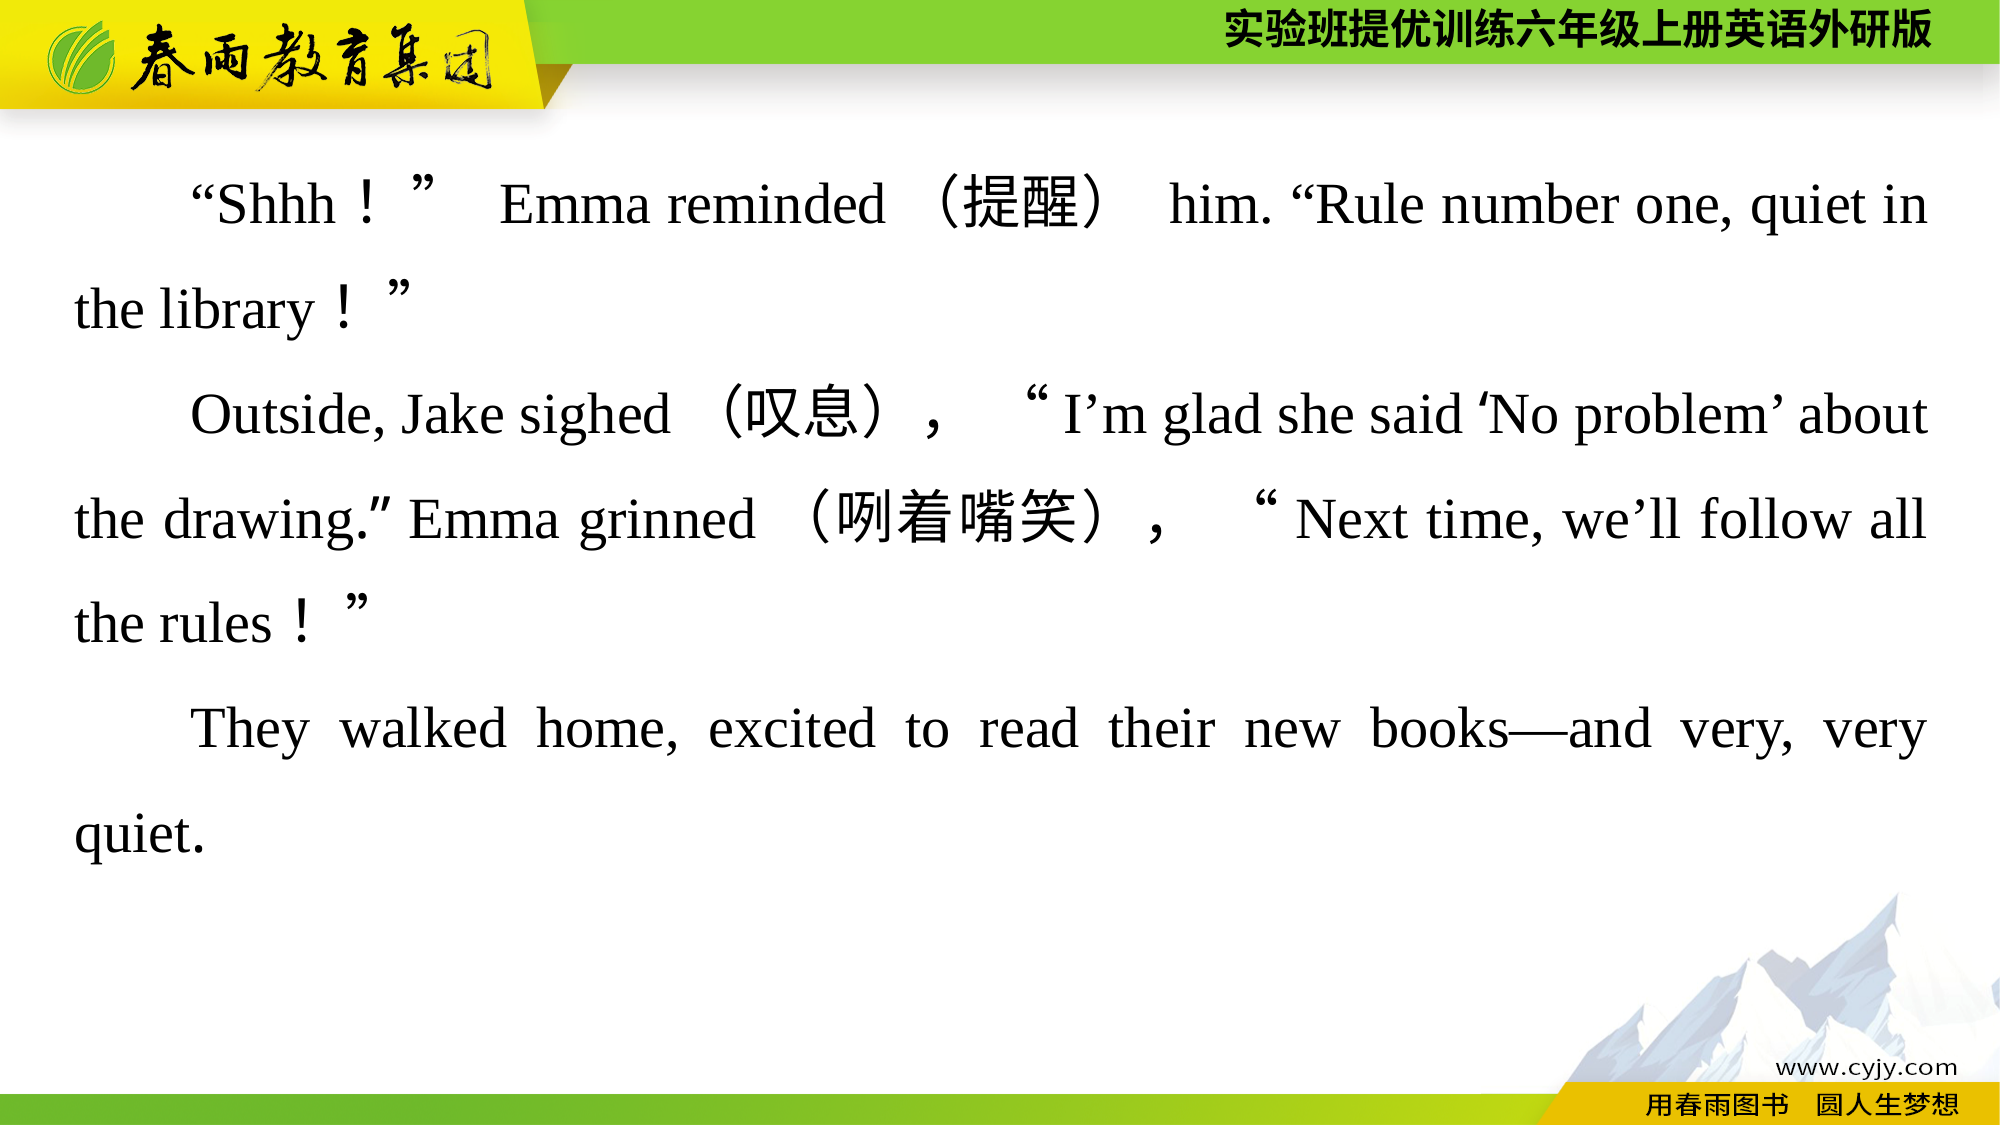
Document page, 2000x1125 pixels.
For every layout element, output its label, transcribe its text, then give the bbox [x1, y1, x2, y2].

list “Shhh！” Emma reminded（提醒） him. “Rule number one, quiet in the library！” Outside, Jake sighed（叹息）， “I’m glad she said ‘No problem’ about the drawing.” Emma grinned（咧着嘴笑）， “Next time, we’ll follow all the rules！” They walked home, excited to read their new books—and very, very quiet. [59, 122, 1944, 867]
picture [0, 0, 2000, 1125]
